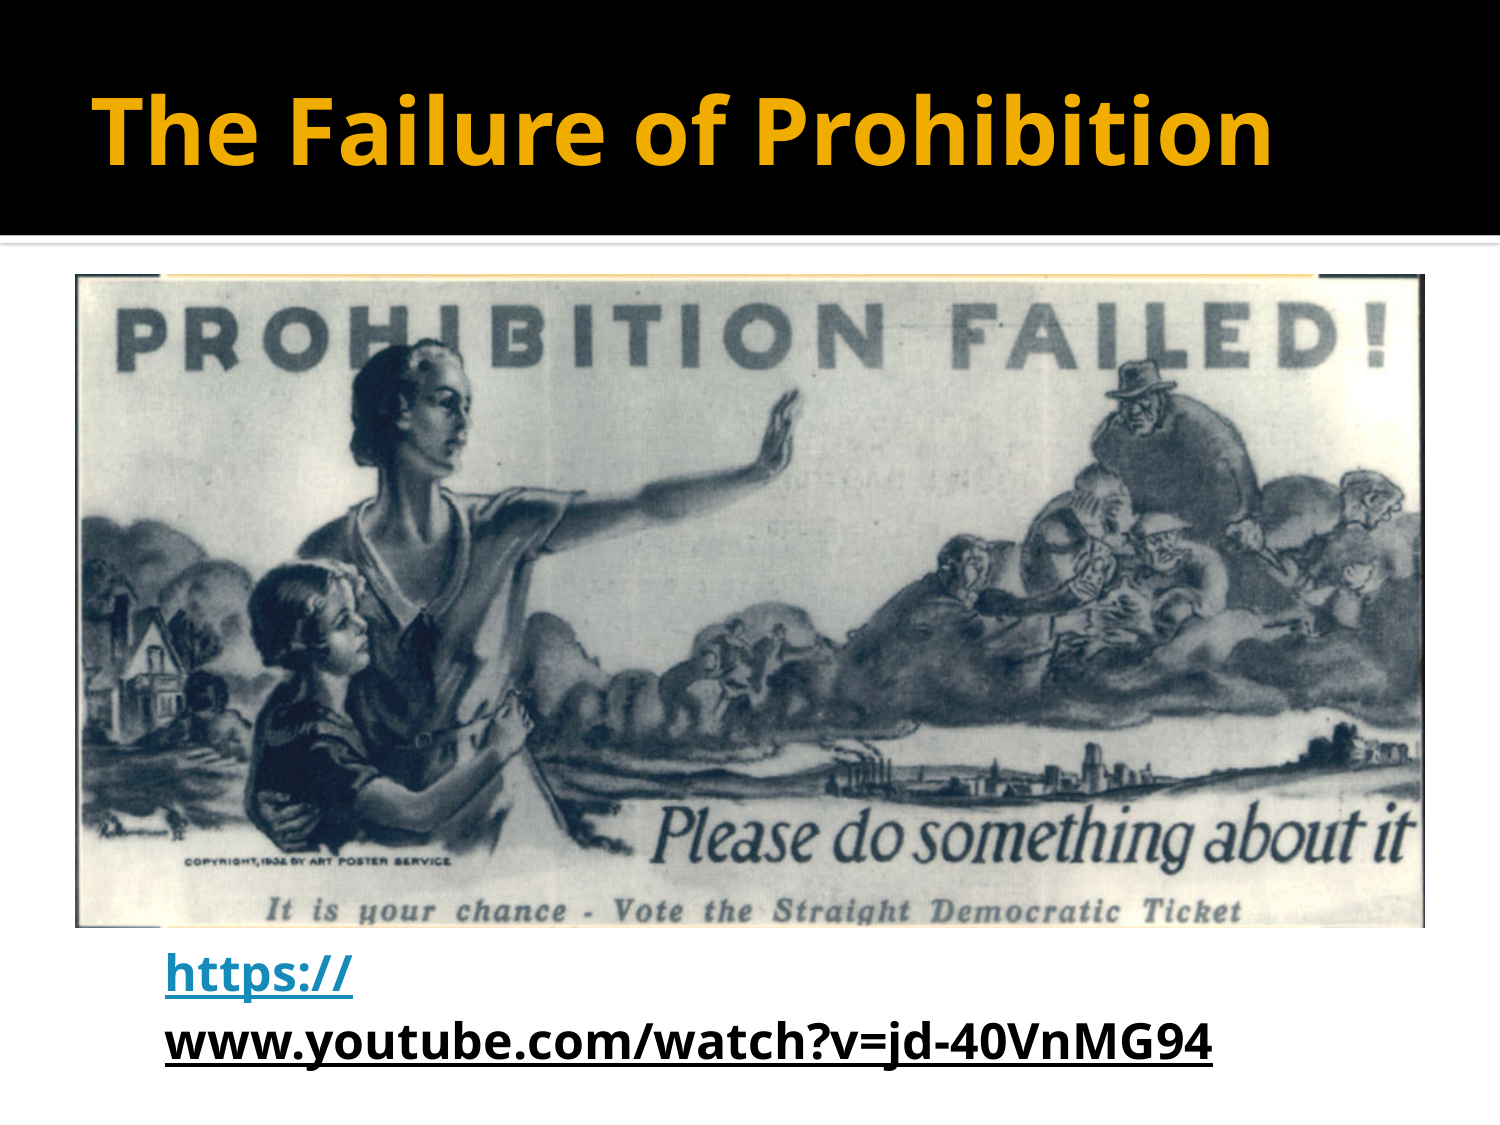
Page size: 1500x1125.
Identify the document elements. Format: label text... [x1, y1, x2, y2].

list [74, 274, 1425, 928]
title The Failure of Prohibition [75, 25, 1425, 231]
text_box https://www.youtube.com/watch?v=jd-40VnMG94 [150, 935, 1300, 1085]
